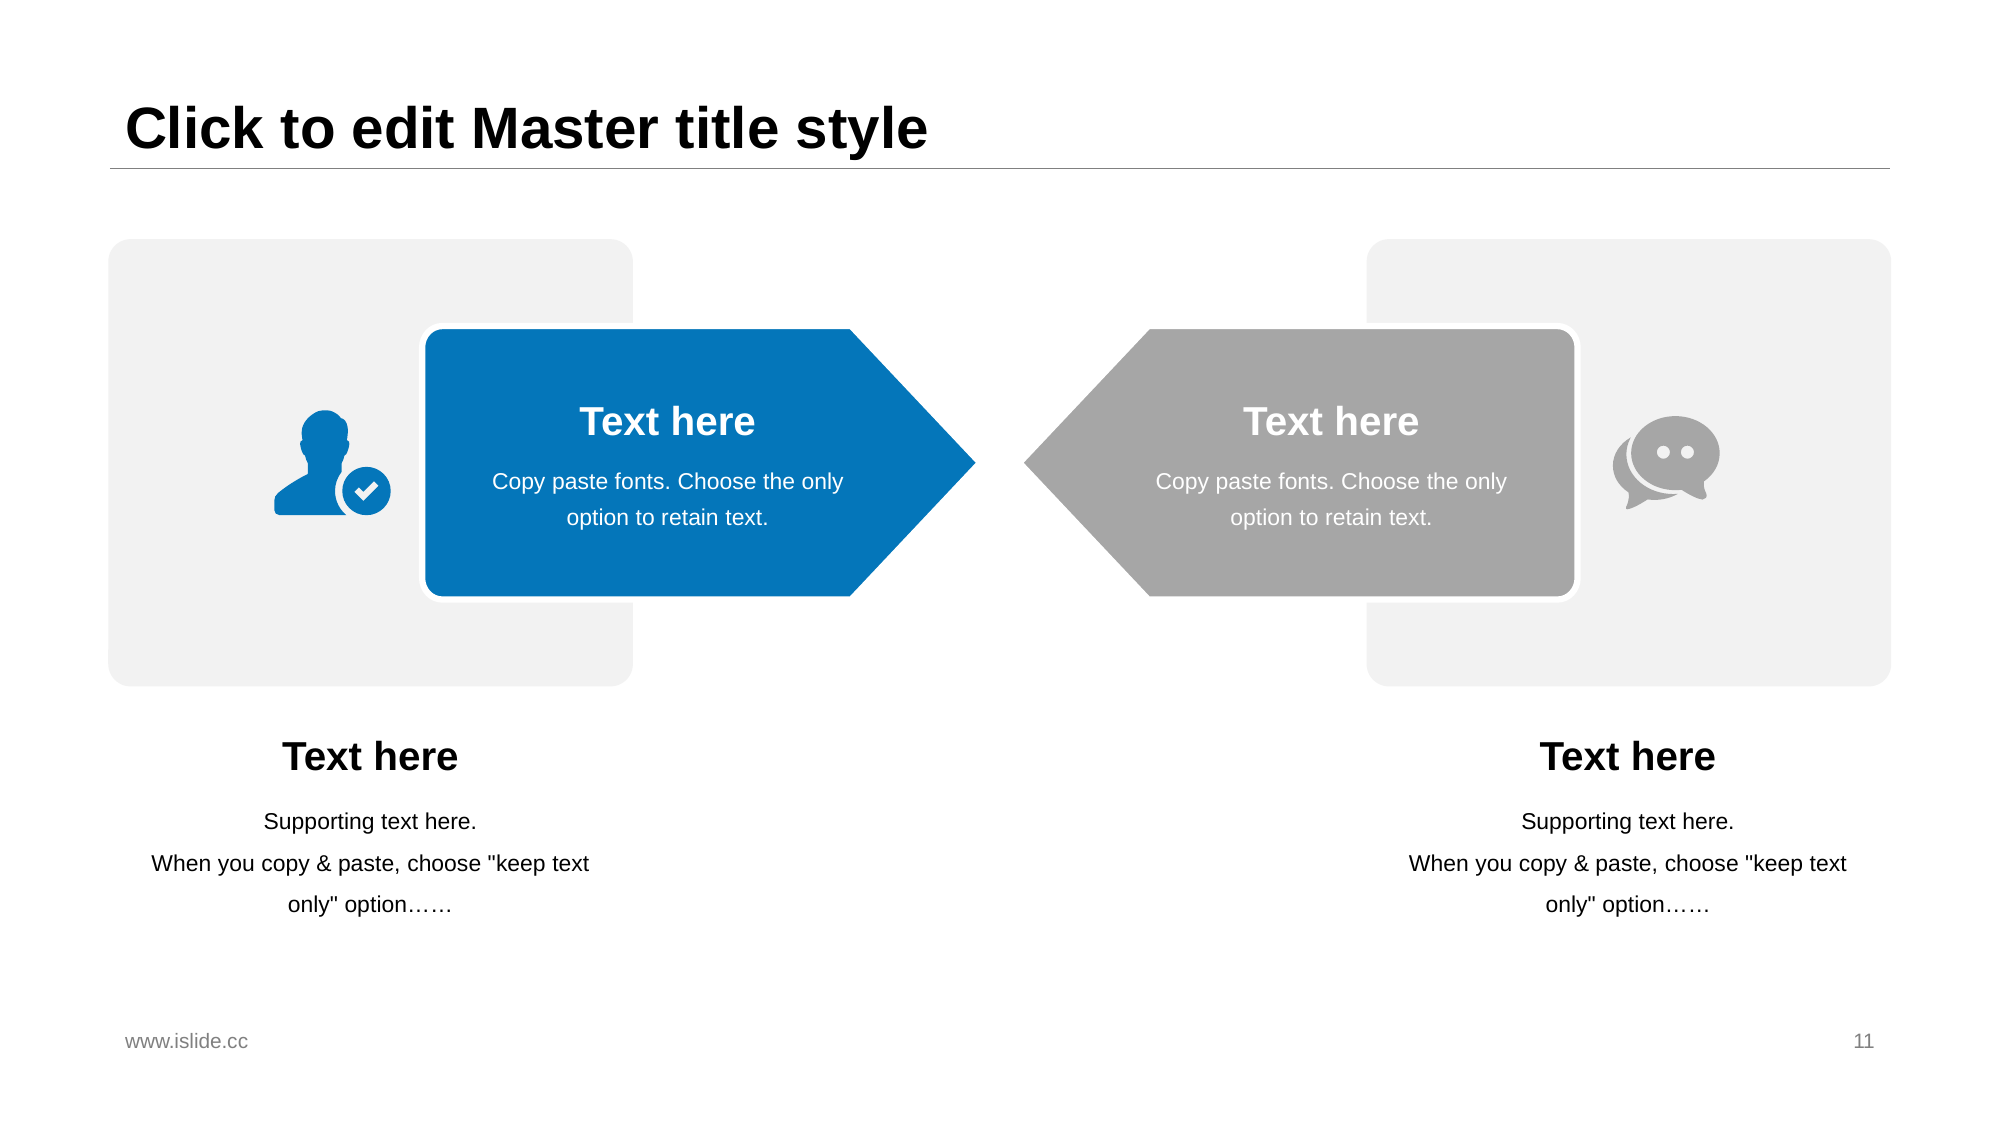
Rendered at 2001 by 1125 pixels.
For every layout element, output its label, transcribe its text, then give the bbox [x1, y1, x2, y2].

footer www.islide.cc [109, 1023, 790, 1058]
slide_number 11 [1412, 1023, 1890, 1058]
title Click to edit Master title style [109, 0, 1890, 169]
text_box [108, 239, 1892, 955]
